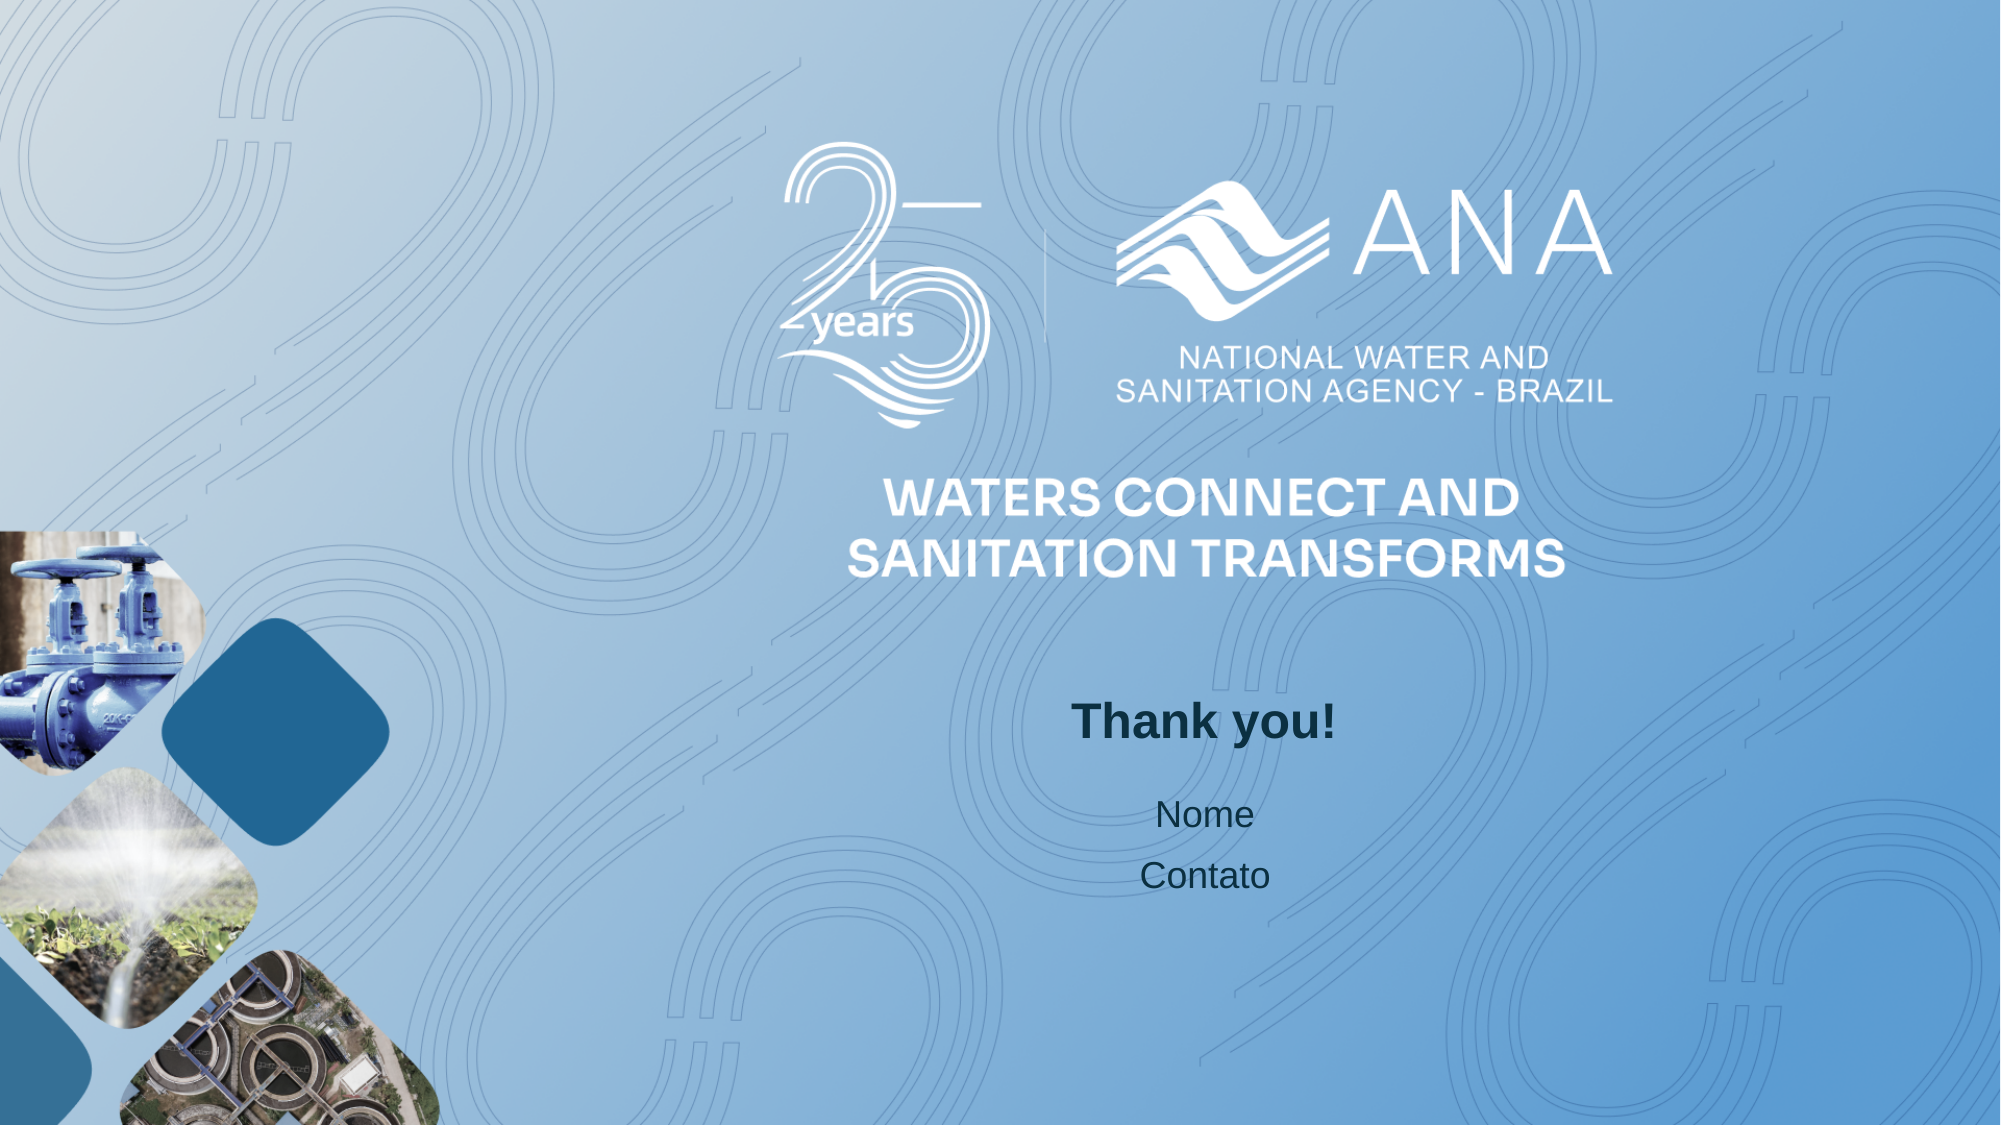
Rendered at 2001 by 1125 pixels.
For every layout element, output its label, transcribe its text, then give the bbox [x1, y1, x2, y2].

picture [0, 0, 2001, 1125]
title Thank you! [781, 681, 1628, 757]
subtitle Nome Contato [781, 787, 1629, 923]
